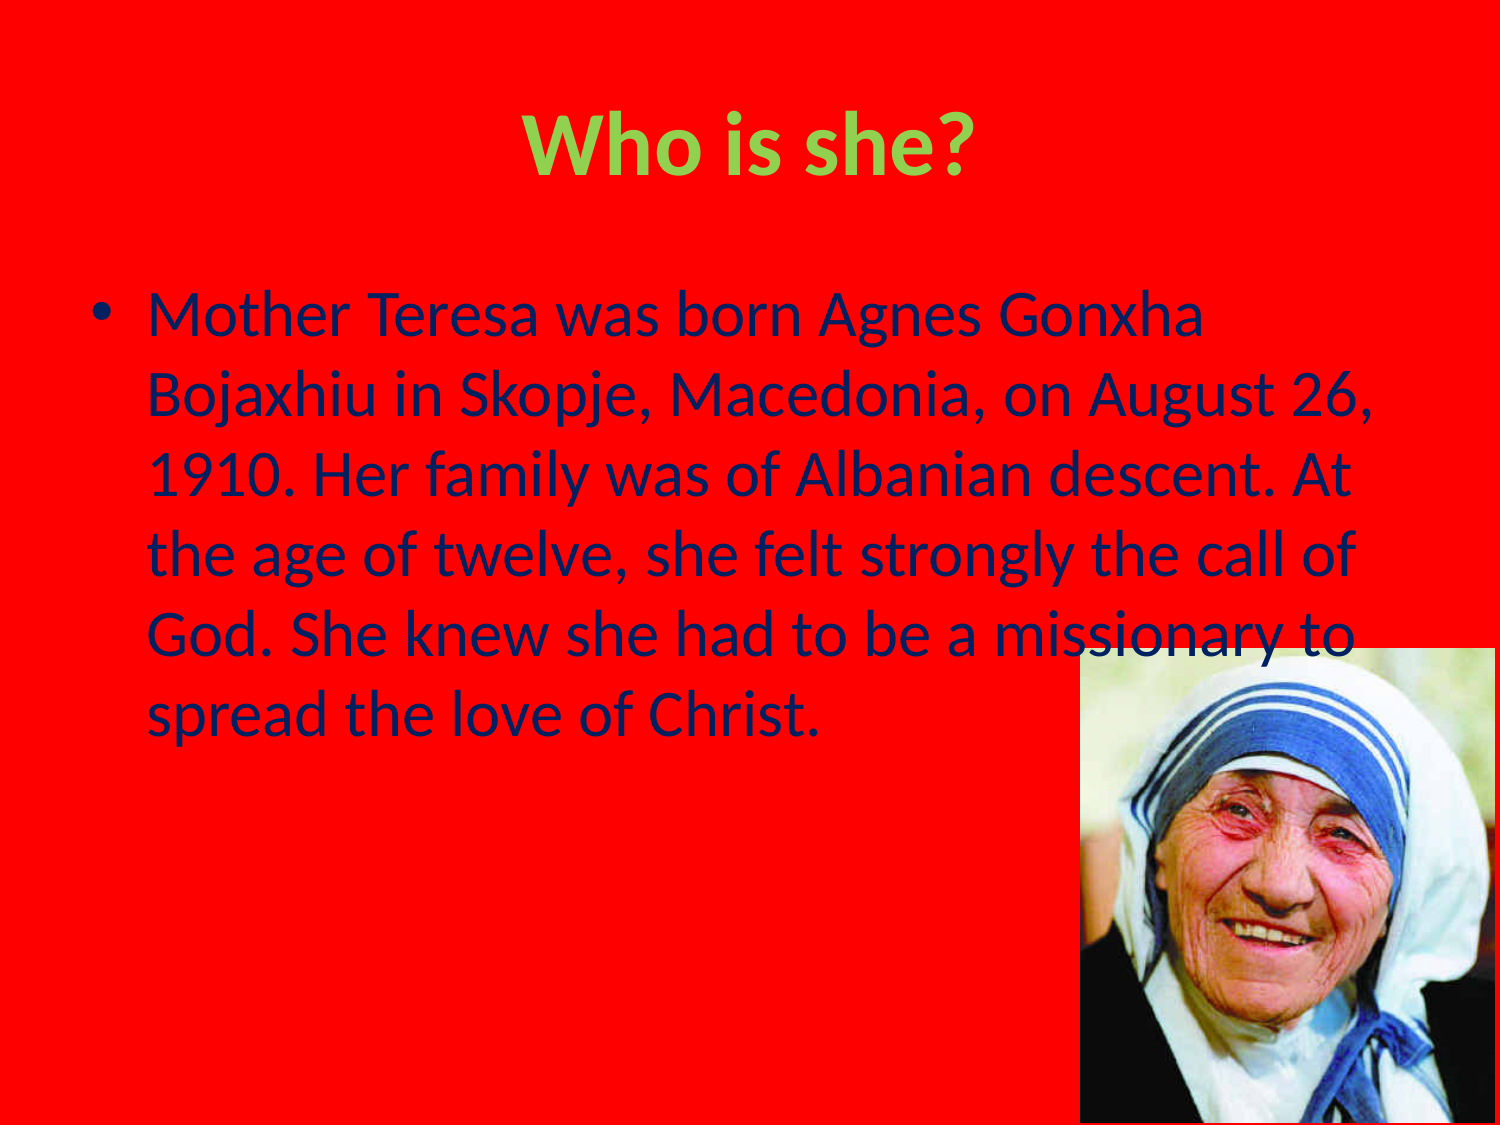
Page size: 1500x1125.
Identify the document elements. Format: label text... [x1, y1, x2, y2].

list Mother Teresa was born Agnes Gonxha Bojaxhiu in Skopje, Macedonia, on August 26, 1910. Her family was of Albanian descent. At the age of twelve, she felt strongly the call of God. She knew she had to be a missionary to spread the love of Christ. [75, 262, 1425, 1005]
picture [1080, 647, 1495, 1123]
title Who is she? [75, 45, 1425, 233]
